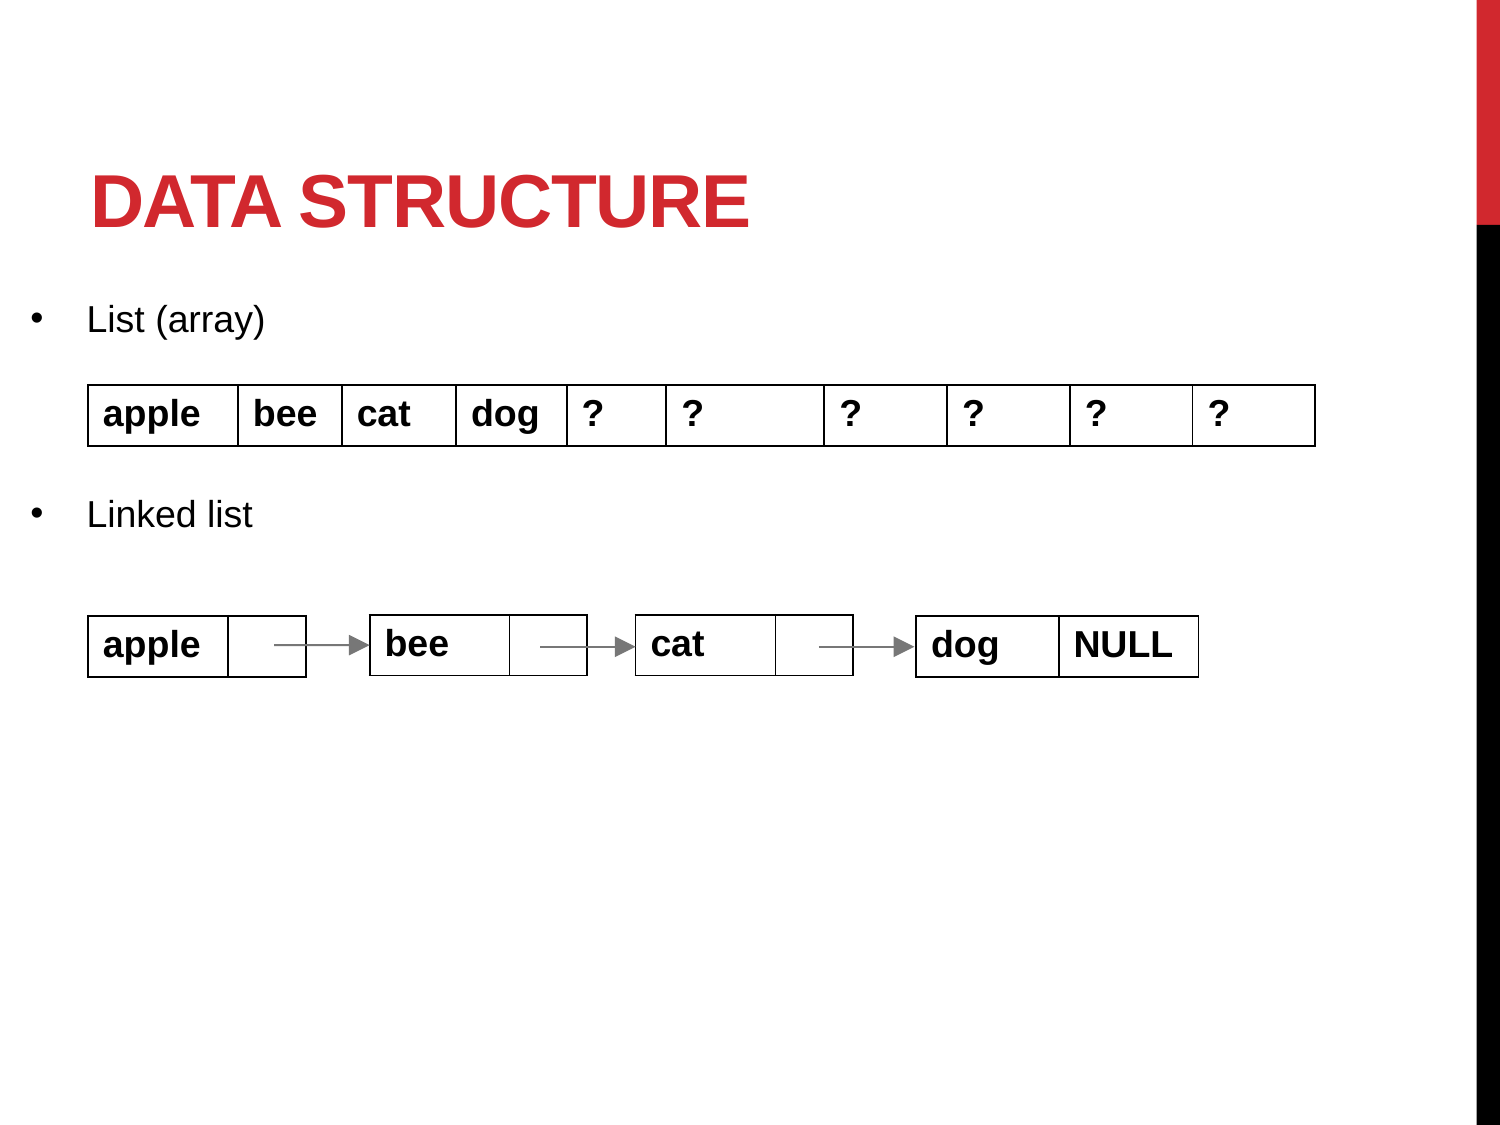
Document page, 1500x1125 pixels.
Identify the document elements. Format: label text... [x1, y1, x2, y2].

table_header ? [1193, 386, 1314, 445]
table_header NULL [1060, 617, 1198, 676]
table_header apple [89, 386, 237, 445]
title Data Structure [75, 25, 1025, 250]
table_header bee [371, 616, 509, 675]
table_header ? [667, 386, 823, 445]
table_header [776, 616, 852, 675]
table_header ? [825, 386, 946, 445]
table_header [229, 617, 305, 676]
table_header ? [1071, 386, 1192, 445]
table_header dog [917, 617, 1058, 676]
table_header ? [568, 386, 665, 445]
table_header cat [636, 616, 775, 675]
table_header bee [239, 386, 341, 445]
table_header dog [457, 386, 566, 445]
list List (array) Linked list [15, 287, 1465, 1005]
table_header ? [948, 386, 1069, 445]
table_header [510, 616, 586, 675]
table_header cat [343, 386, 455, 445]
table_header apple [89, 617, 227, 676]
